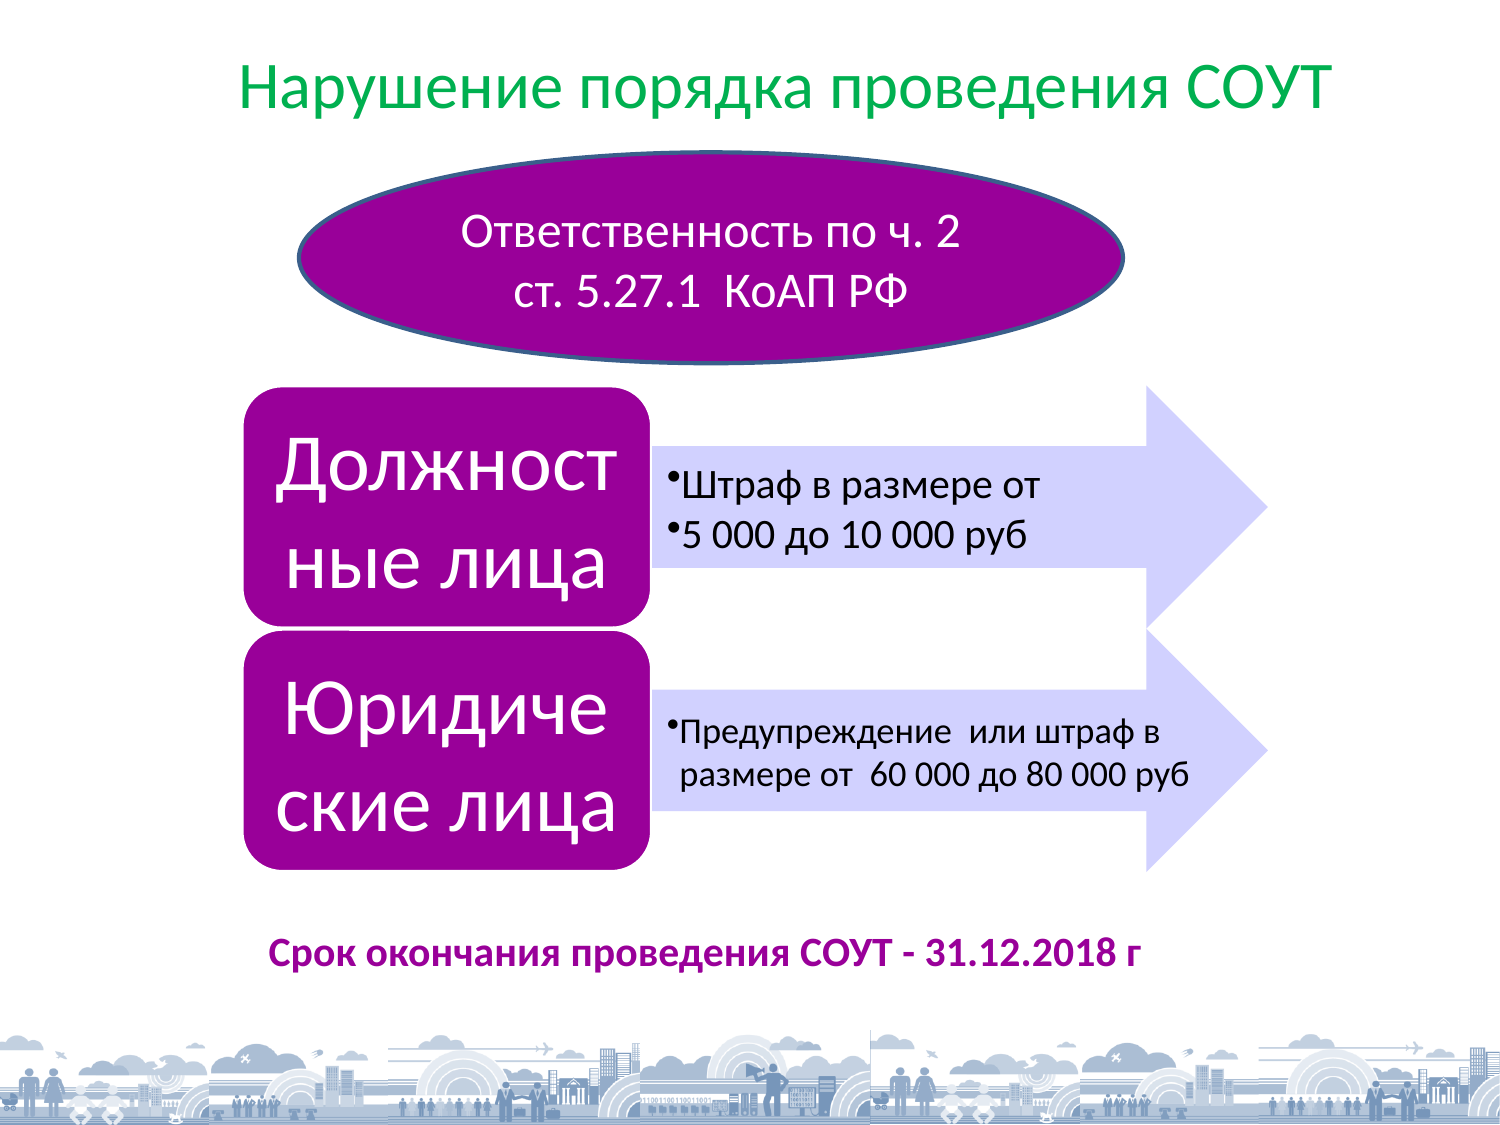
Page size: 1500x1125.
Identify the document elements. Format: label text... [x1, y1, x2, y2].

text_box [0, 1030, 1500, 1125]
text_box Ответственность по ч. 2 ст. 5.27.1 КоАП РФ [296, 150, 1126, 366]
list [241, 385, 1269, 873]
title Нарушение порядка проведения СОУТ [147, 19, 1425, 173]
text_box Срок окончания проведения СОУТ - 31.12.2018 г [253, 916, 1334, 982]
